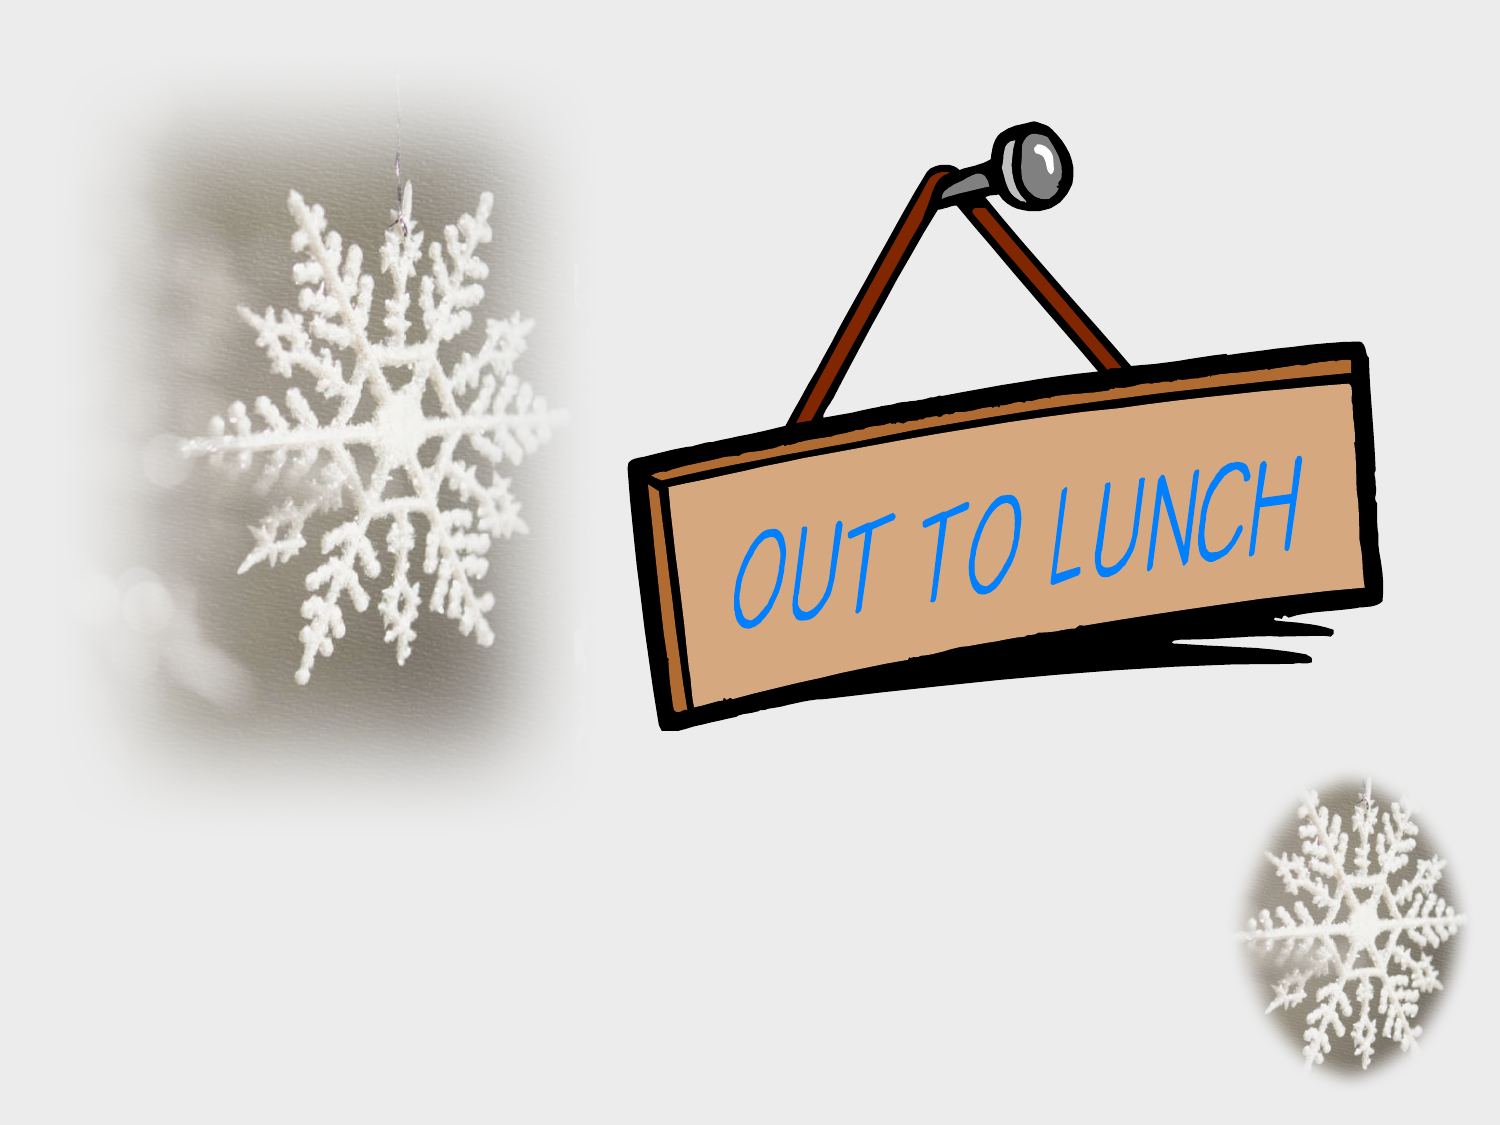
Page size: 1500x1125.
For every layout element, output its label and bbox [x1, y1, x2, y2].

picture [1255, 795, 1445, 1064]
picture [624, 112, 1392, 732]
picture [213, 213, 439, 676]
